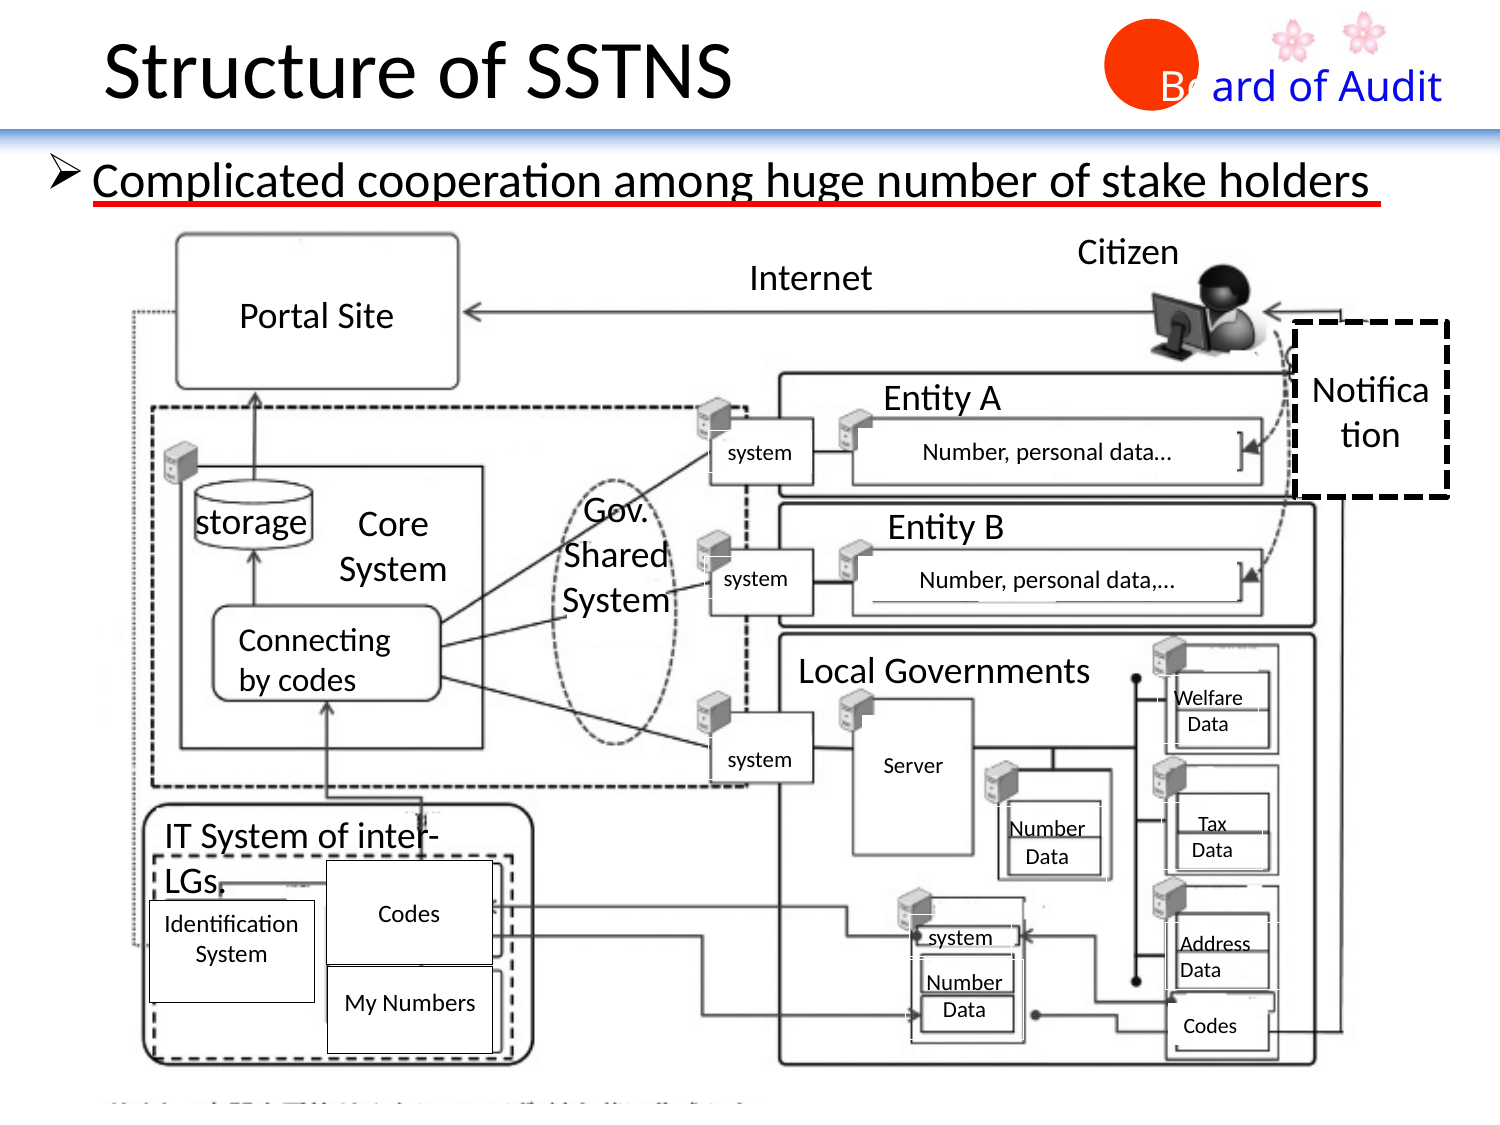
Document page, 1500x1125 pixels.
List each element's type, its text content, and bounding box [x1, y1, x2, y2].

text_box Complicated cooperation among huge number of stake holders [31, 140, 1425, 216]
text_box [100, 219, 1448, 1104]
text_box Structure of SSTNS [88, 7, 1447, 123]
